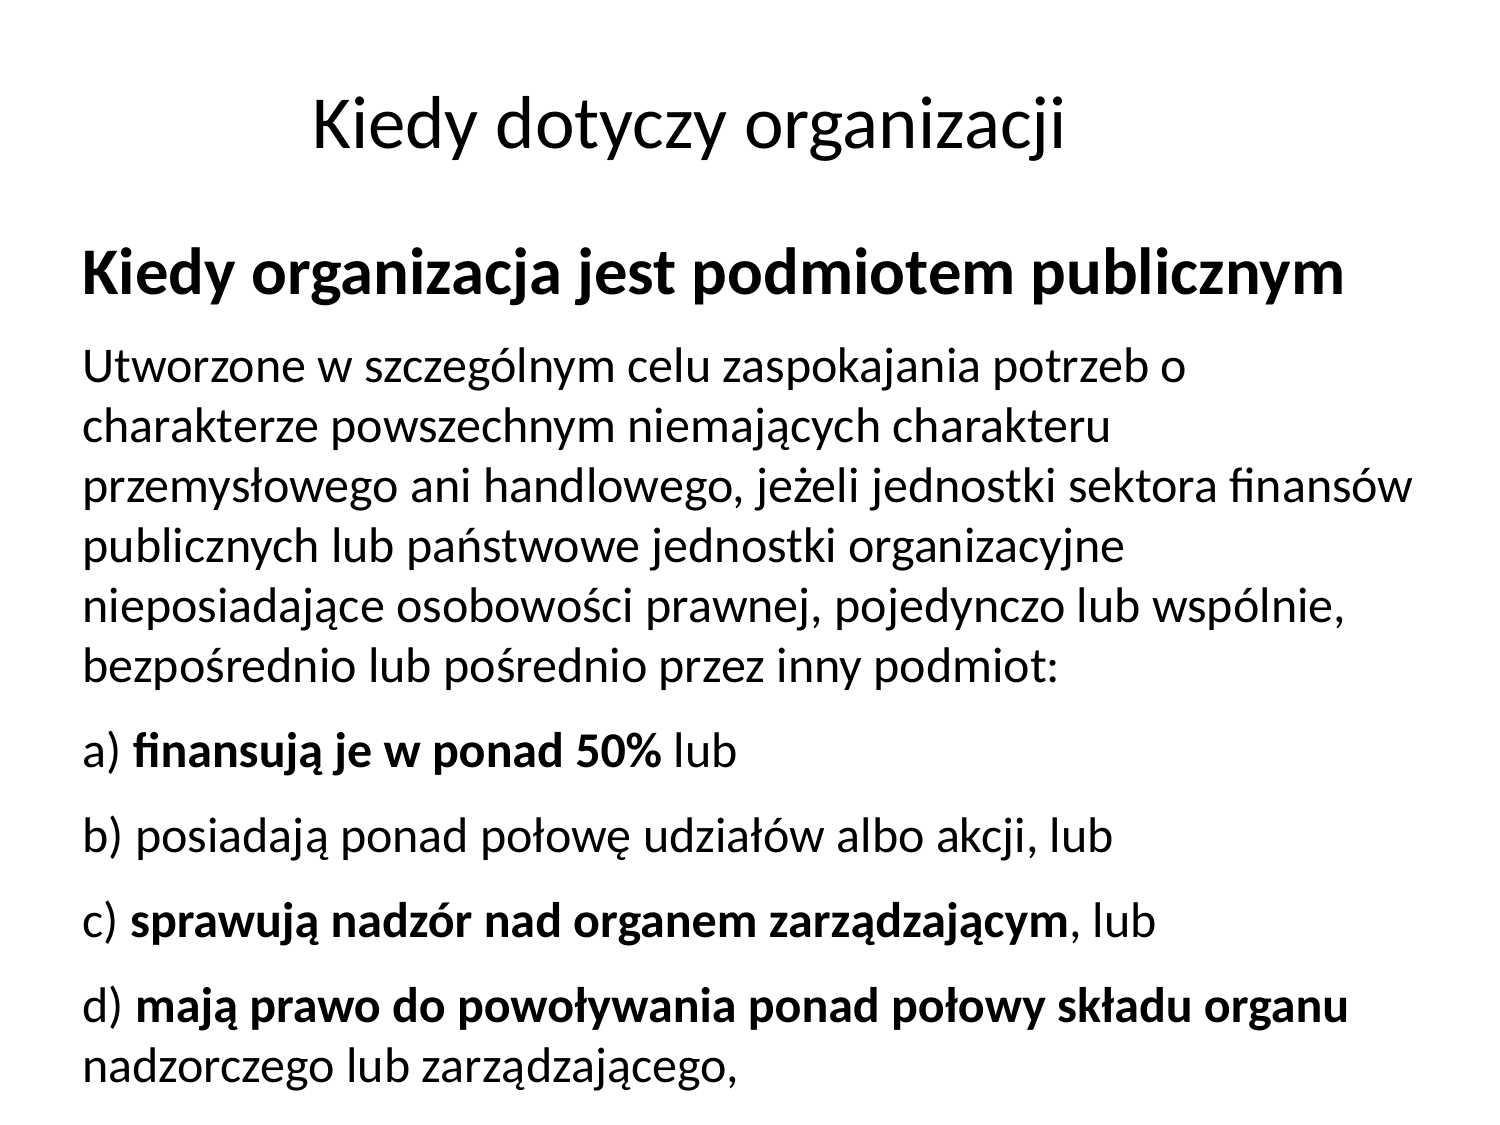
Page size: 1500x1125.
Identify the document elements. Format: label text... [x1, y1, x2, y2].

title Kiedy dotyczy organizacji [303, 52, 1500, 185]
list Kiedy organizacja jest podmiotem publicznym Utworzone w szczególnym celu zaspokajania potrzeb o charakterze powszechnym niemających charakteru przemysłowego ani handlowego, jeżeli jednostki sektora finansów publicznych lub państwowe jednostki organizacyjne nieposiadające osobowości prawnej, pojedynczo lub wspólnie, bezpośrednio lub pośrednio przez inny podmiot: a) finansują je w ponad 50% lub b) posiadają ponad połowę udziałów albo akcji, lub c) sprawują nadzór nad organem zarządzającym, lub d) mają prawo do powoływania ponad połowy składu organu nadzorczego lub zarządzającego, [74, 219, 1426, 1111]
